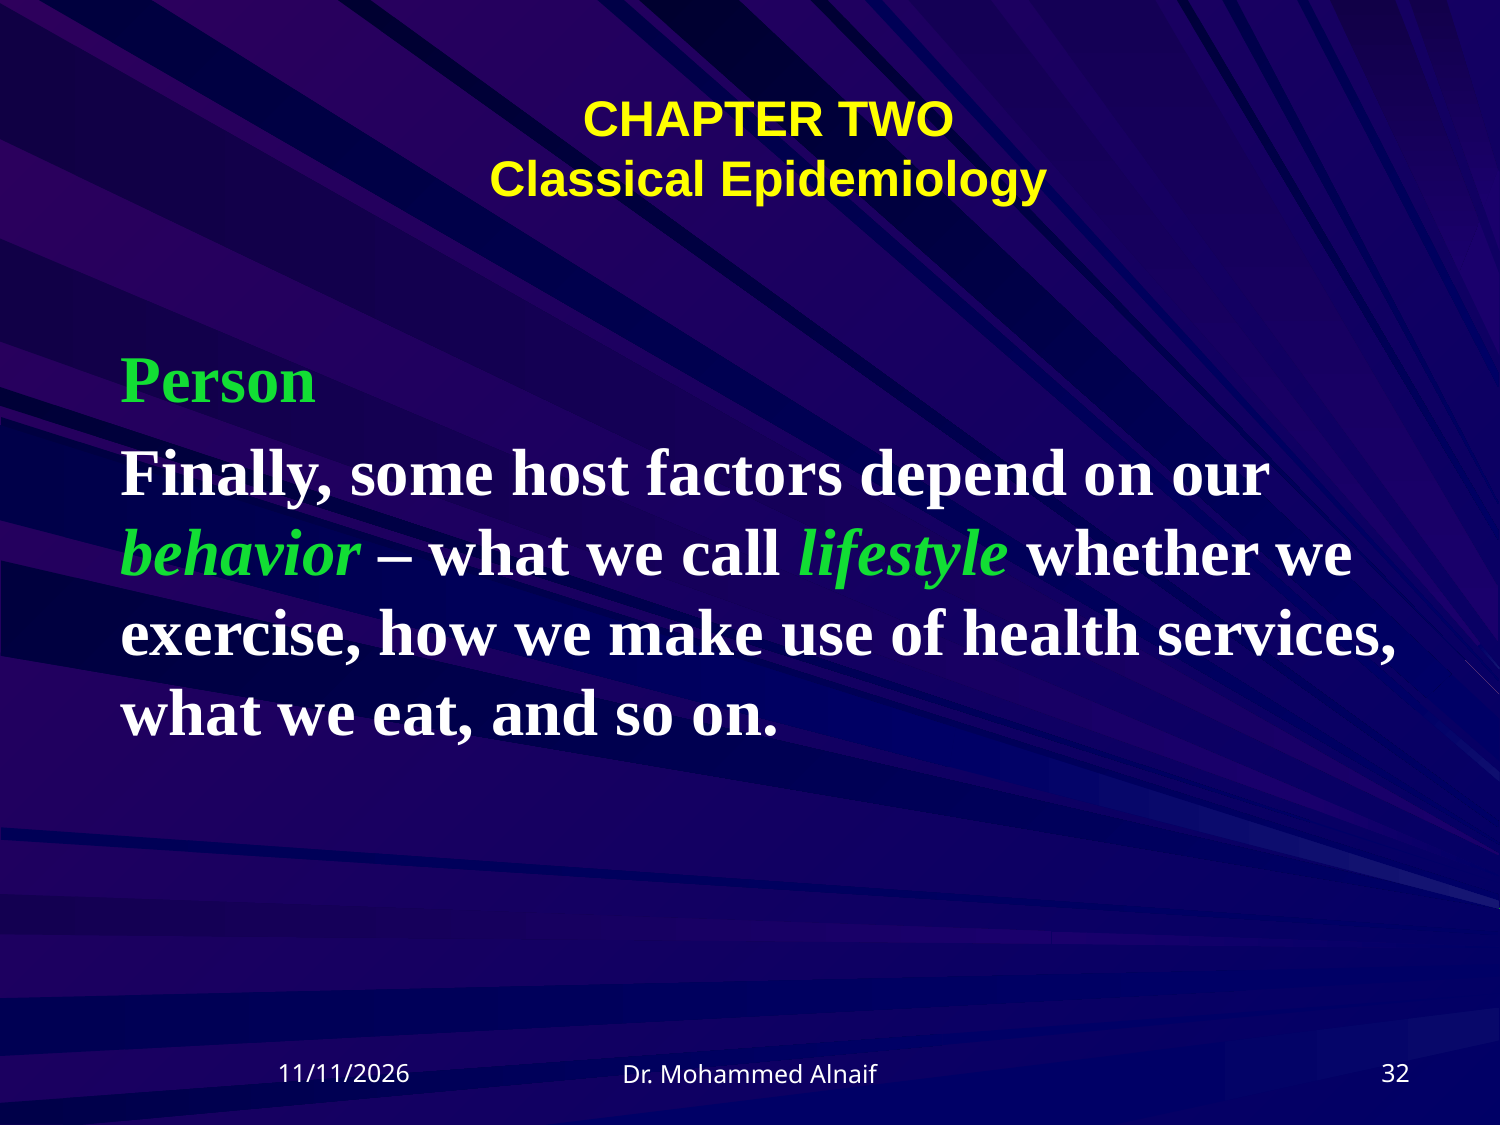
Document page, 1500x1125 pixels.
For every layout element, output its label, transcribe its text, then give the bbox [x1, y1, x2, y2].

footer Dr. Mohammed Alnaif [512, 1024, 988, 1101]
title CHAPTER TWO Classical Epidemiology [93, 23, 1444, 270]
subtitle Person Finally, some host factors depend on our behavior – what we call lifestyle whether we exercise, how we make use of health services, what we eat, and so on. [105, 327, 1430, 926]
slide_number 32 [1074, 1023, 1426, 1100]
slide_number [74, 1023, 426, 1100]
